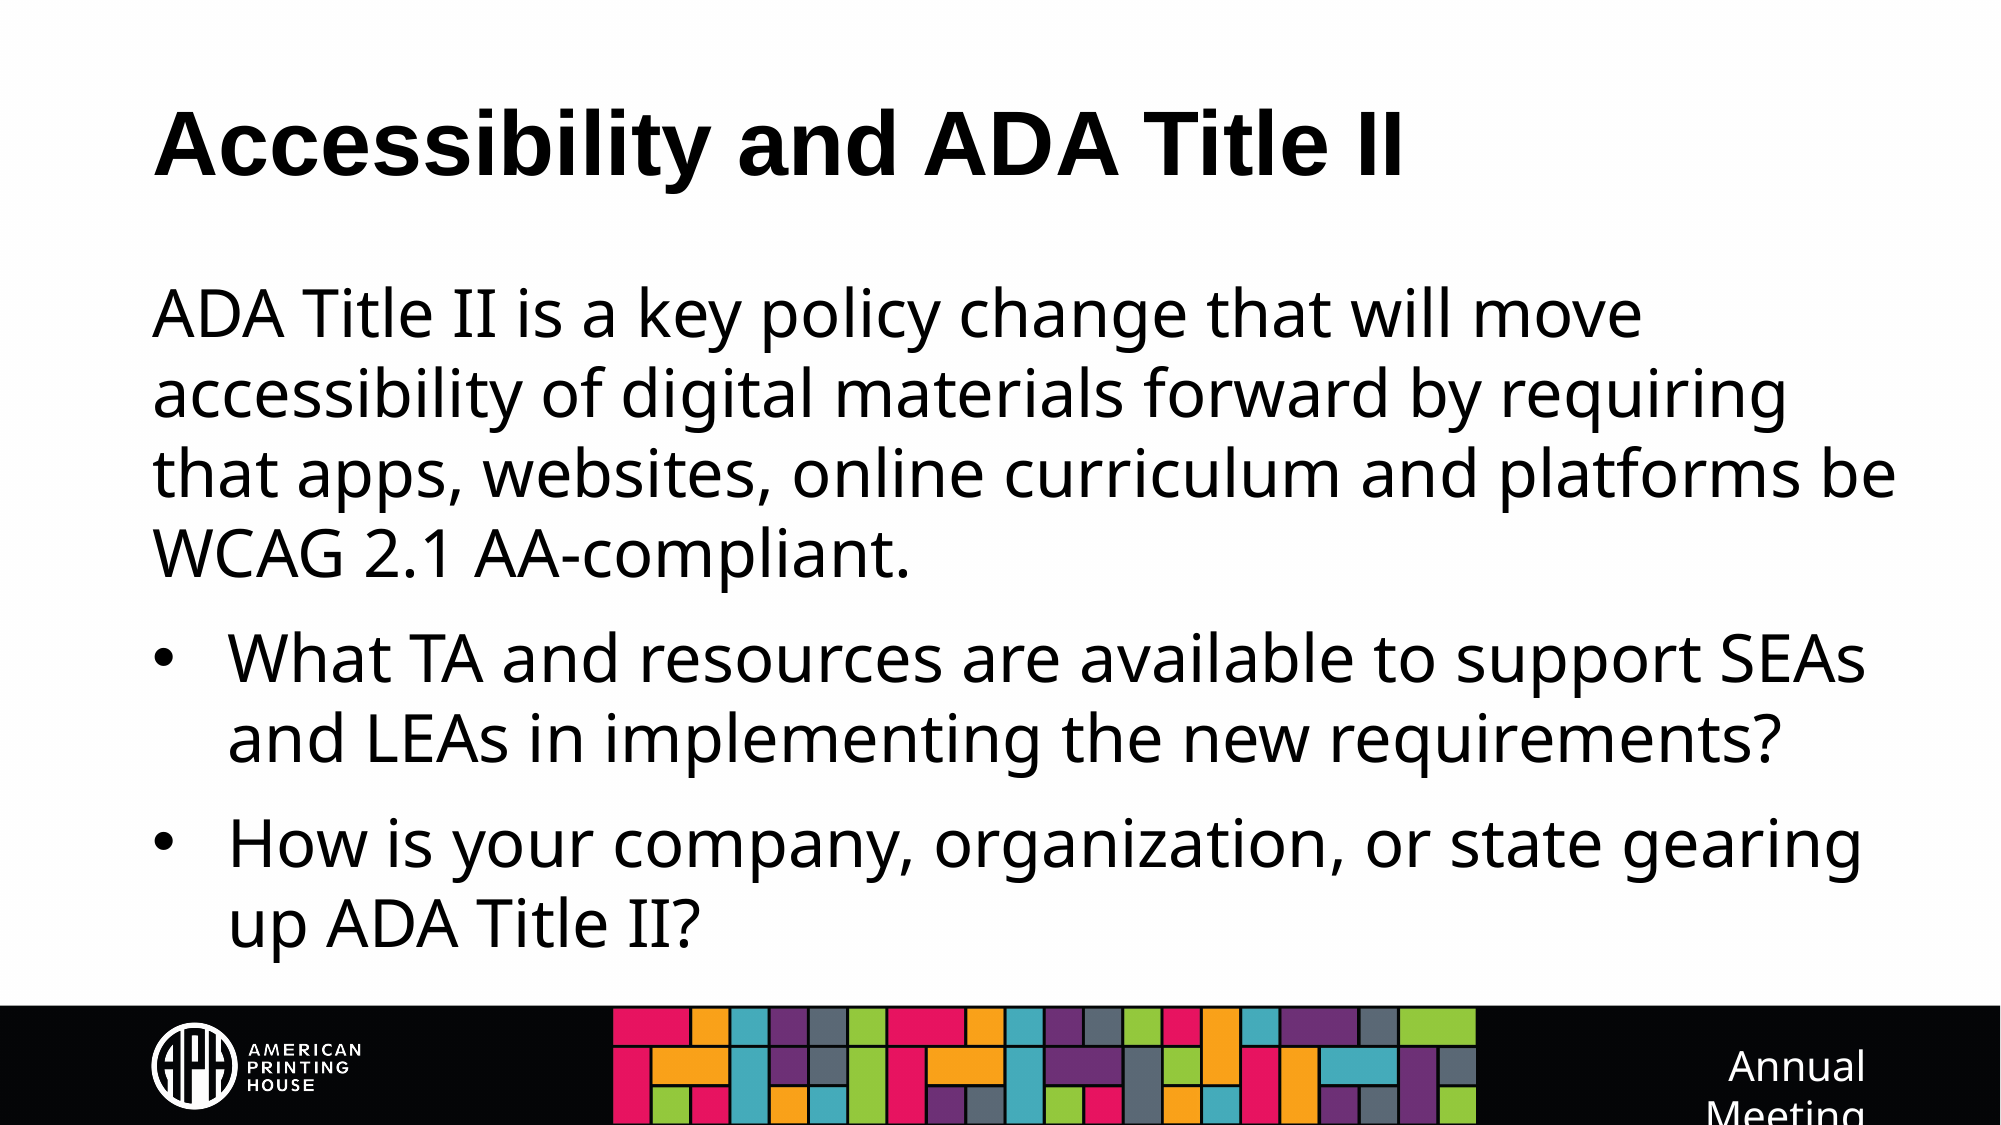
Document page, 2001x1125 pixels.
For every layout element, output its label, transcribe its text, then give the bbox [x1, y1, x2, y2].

picture [1821, 1111, 1833, 1125]
list ADA Title II is a key policy change that will move accessibility of digital materials forward by requiring that apps, websites, online curriculum and platforms be WCAG 2.1 AA-compliant. What TA and resources are available to support SEAs and LEAs in implementing the new requirements? How is your company, organization, or state gearing up ADA Title II? [137, 263, 1921, 961]
picture [1846, 1111, 1858, 1125]
picture [1771, 1111, 1783, 1118]
picture [1727, 1107, 1734, 1125]
title Accessibility and ADA Title II [137, 59, 1863, 232]
picture [1748, 1111, 1760, 1118]
picture [0, 0, 2001, 1125]
picture [1711, 1105, 1719, 1125]
